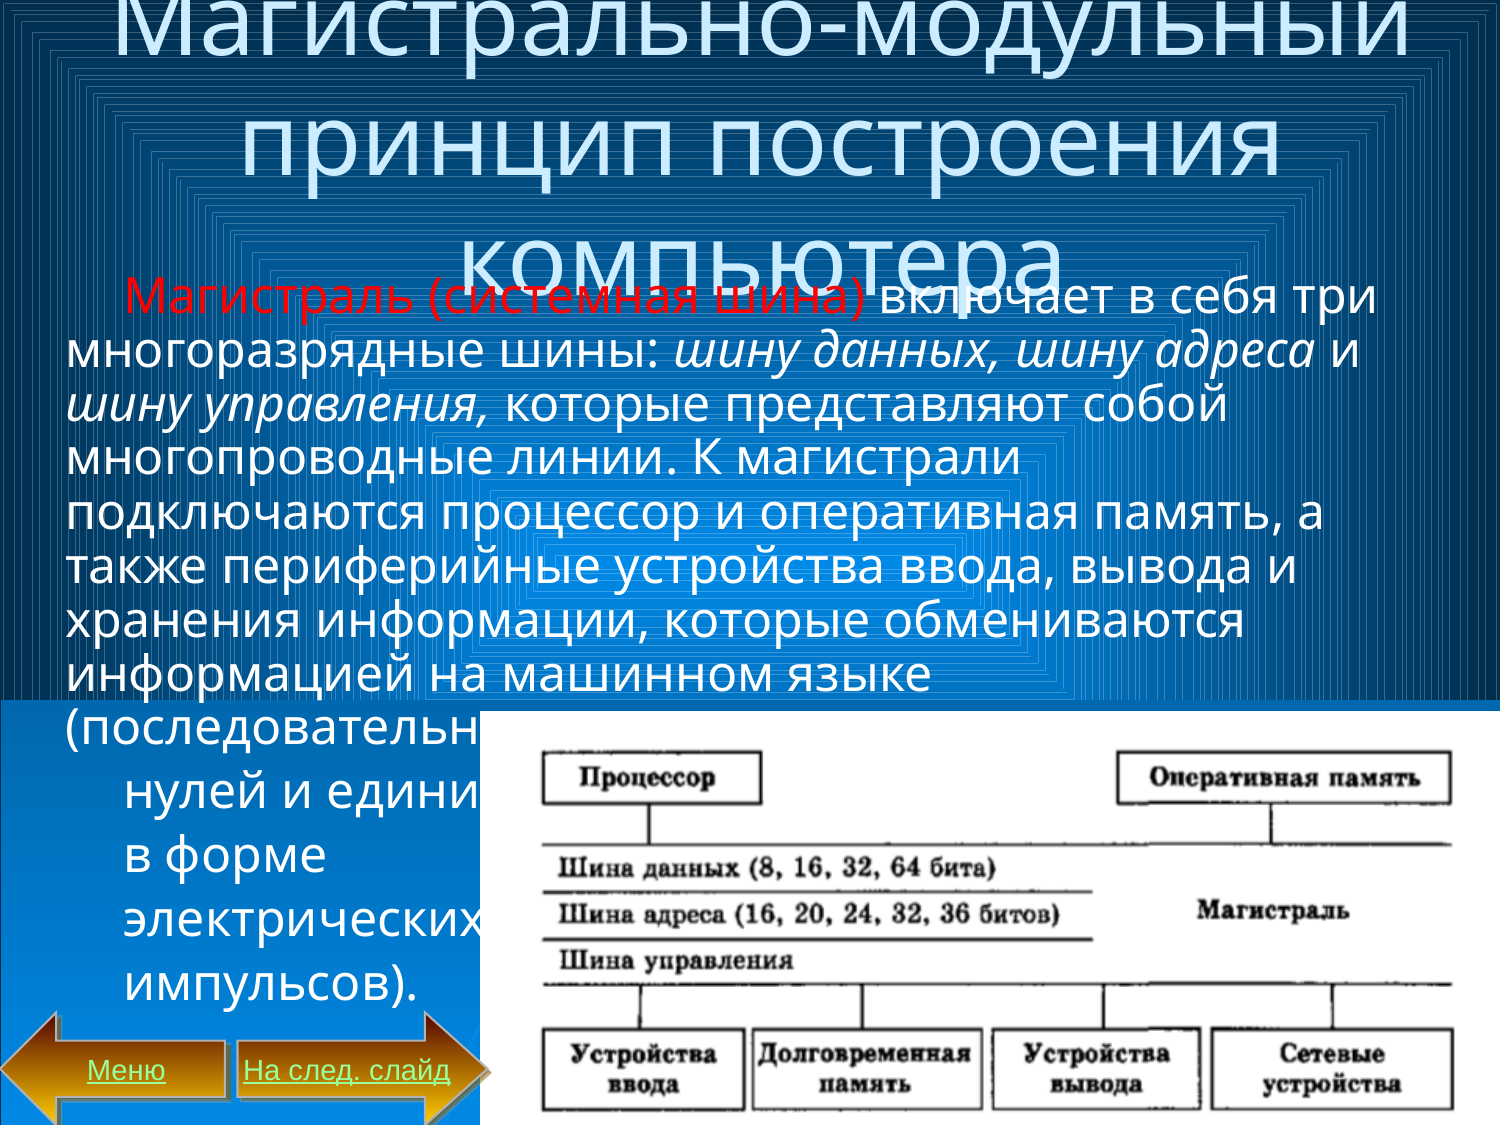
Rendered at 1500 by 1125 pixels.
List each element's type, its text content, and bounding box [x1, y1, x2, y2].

text_box Меню [0, 1012, 225, 1125]
list Магистраль (системная шина) включает в себя три многоразрядные шины: шину данных, шину адреса и шину управления, которые представляют собой многопроводные линии. К магистрали подключаются процессор и оперативная память, а также периферийные устройства ввода, вывода и хранения информации, которые обмениваются информацией на машинном языке (последовательностями нулей и единиц в форме электрических импульсов). [49, 262, 1401, 1006]
text_box На след. слайд [237, 1012, 475, 1125]
title Магистрально-модульный принцип построения компьютера [74, 45, 1451, 226]
picture [480, 710, 1500, 1125]
